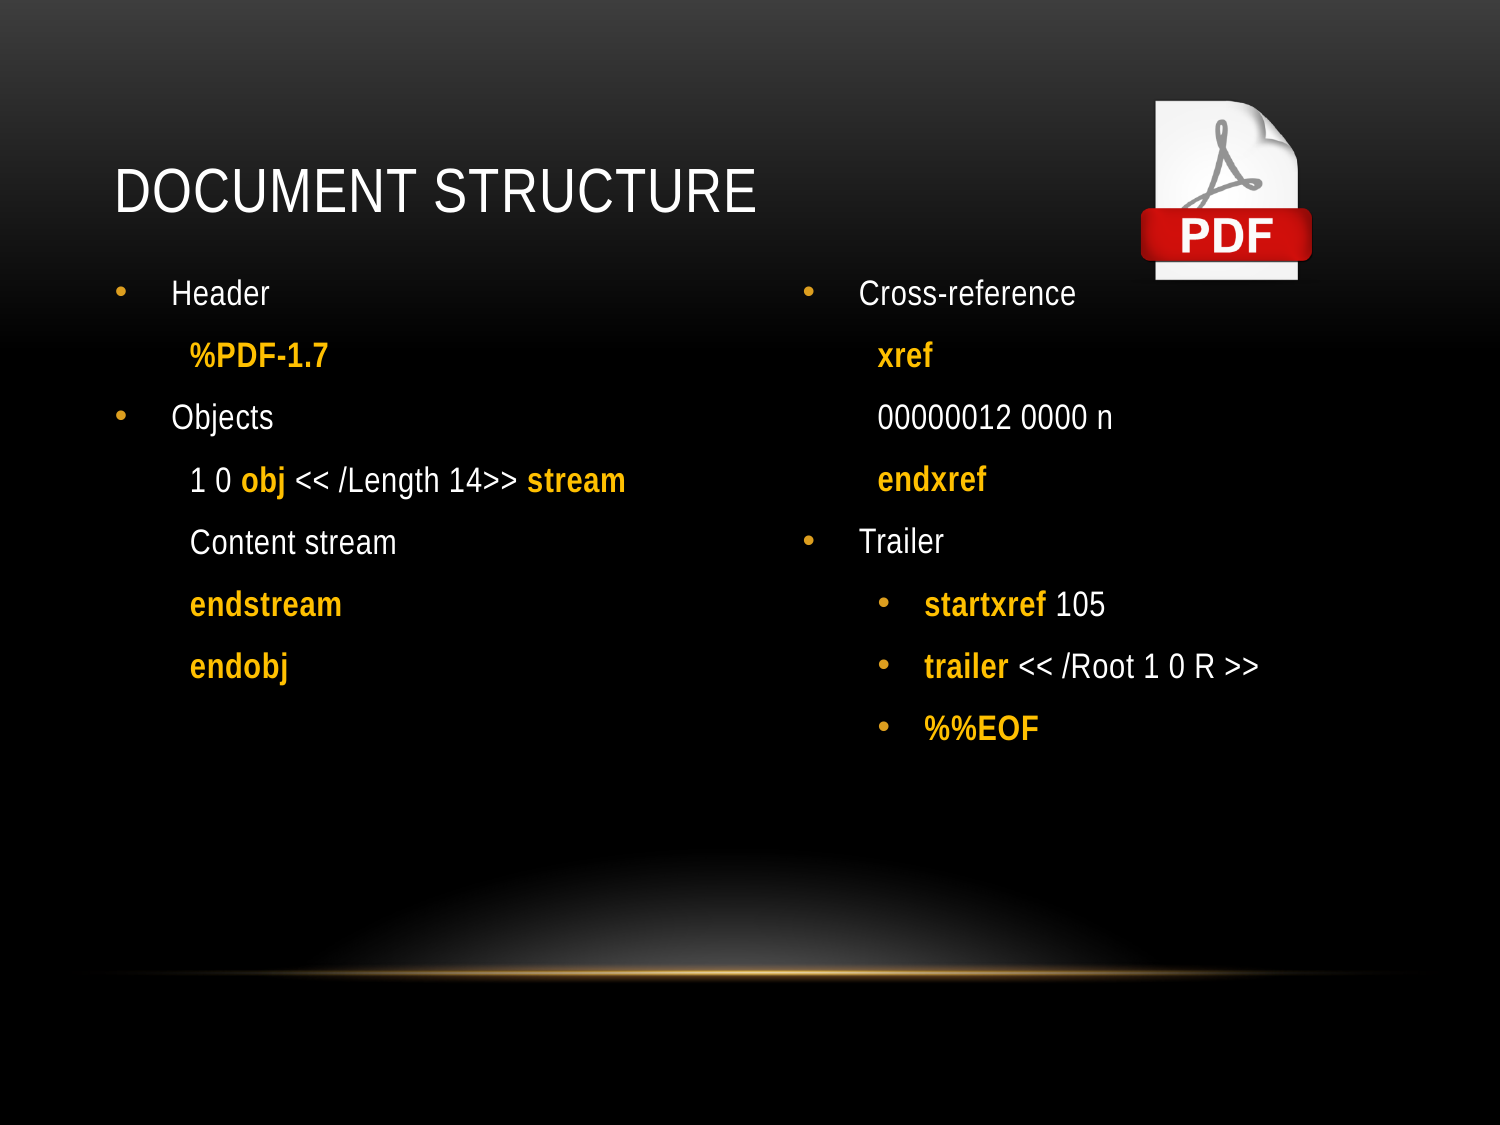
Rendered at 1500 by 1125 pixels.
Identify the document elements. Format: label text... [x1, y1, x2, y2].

title Document Structure [99, 45, 1400, 233]
list Cross-reference xref 00000012 0000 n endxref Trailer startxref 105 trailer << /Root 1 0 R >> %%EOF [787, 262, 1400, 938]
list Header %PDF-1.7 Objects 1 0 obj << /Length 14>> stream Content stream endstream endobj [99, 262, 713, 938]
picture [0, 0, 1500, 1125]
